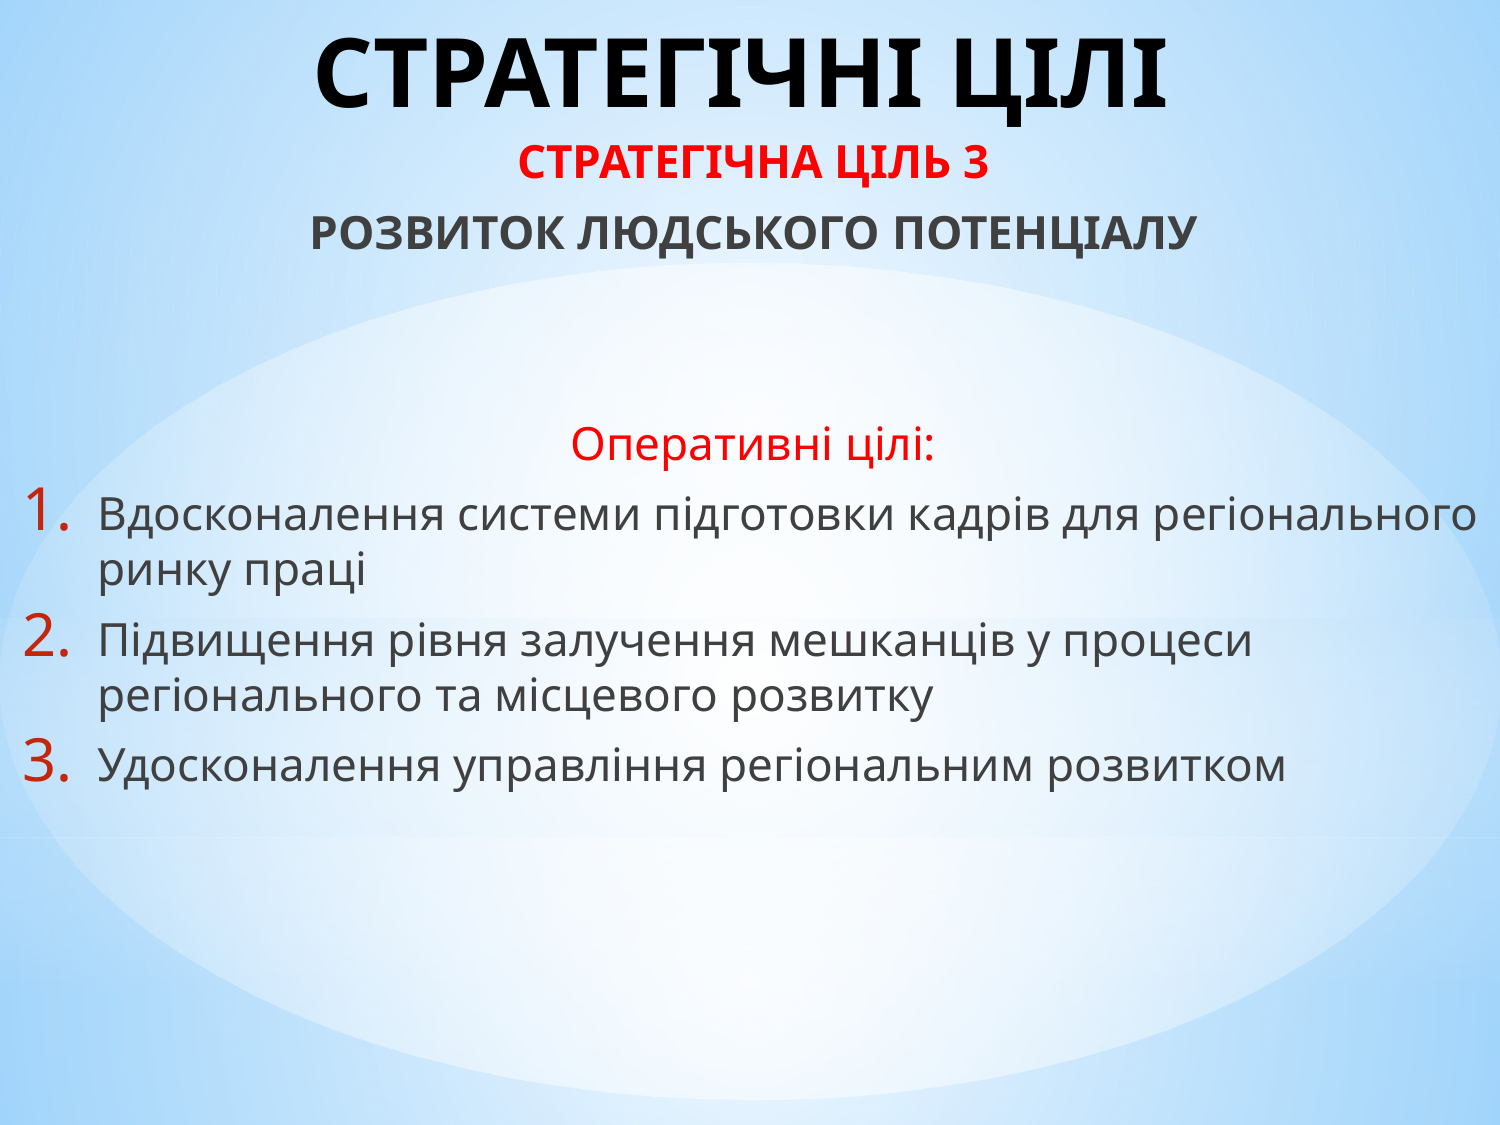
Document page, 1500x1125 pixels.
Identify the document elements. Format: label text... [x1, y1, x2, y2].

list СТРАТЕГІЧНА ЦІЛЬ 3 РОЗВИТОК ЛЮДСЬКОГО ПОТЕНЦІАЛУ Оперативні цілі: Вдосконалення системи підготовки кадрів для регіонального ринку праці Підвищення рівня залучення мешканців у процеси регіонального та місцевого розвитку Удосконалення управління регіональним розвитком [0, 125, 1500, 1125]
title СТРАТЕГІЧНІ ЦІЛІ [206, 4, 1275, 125]
